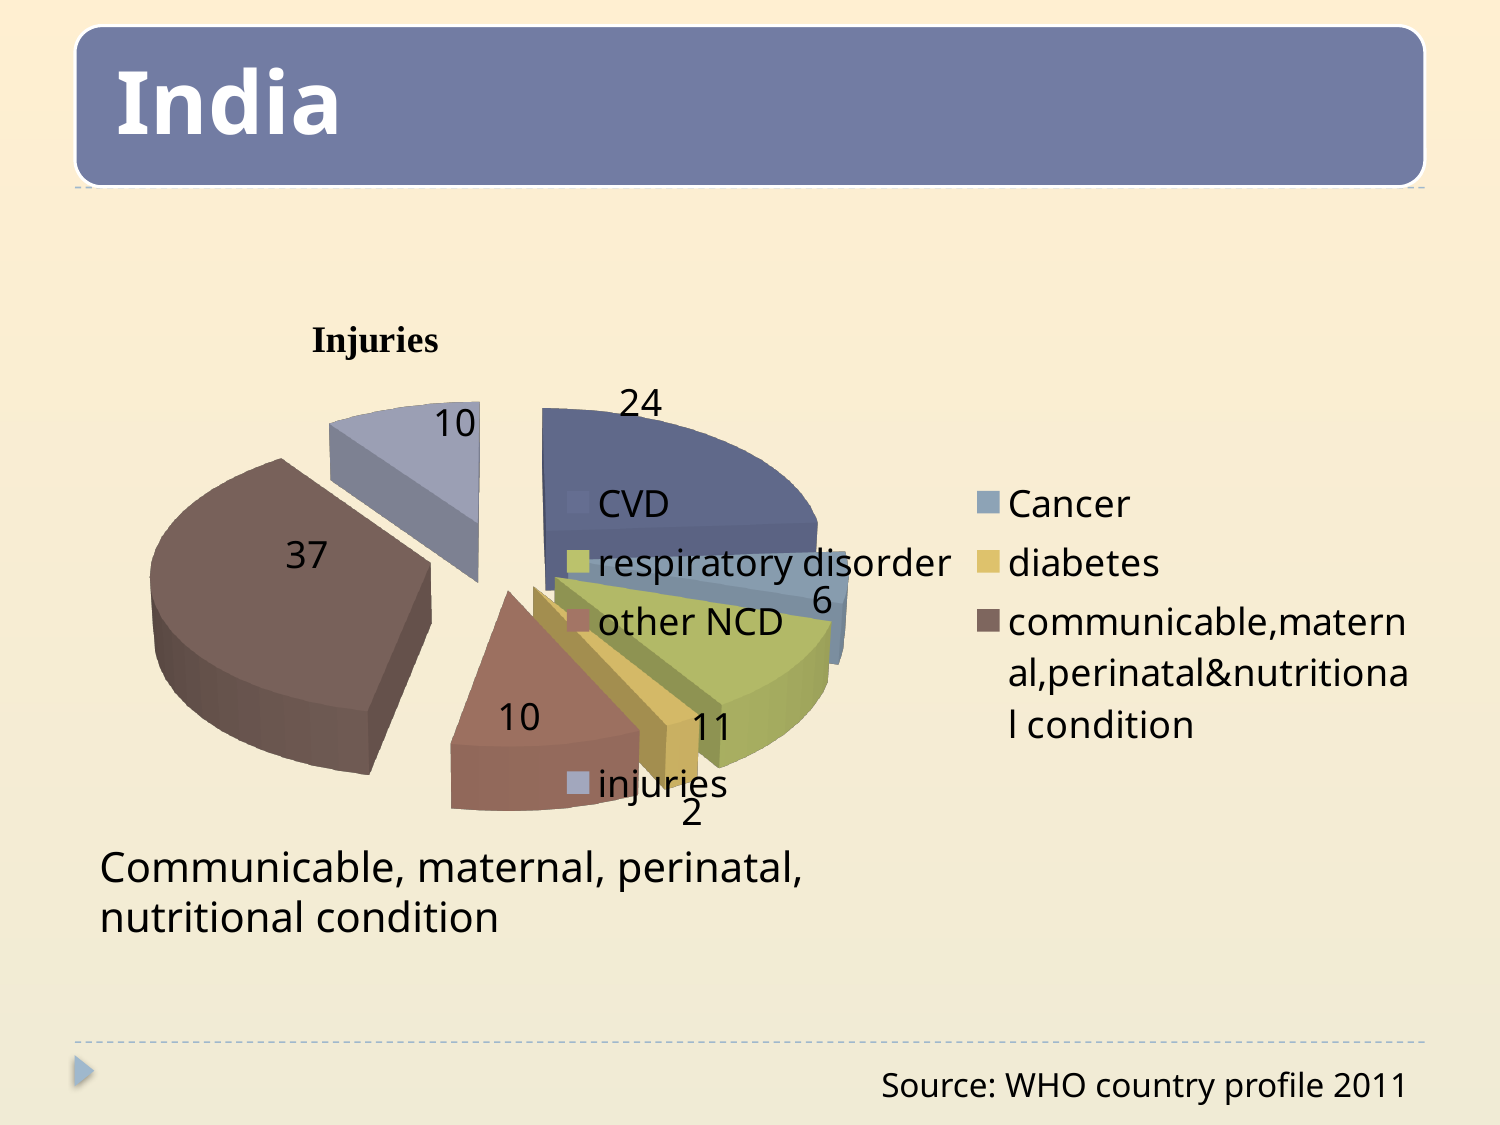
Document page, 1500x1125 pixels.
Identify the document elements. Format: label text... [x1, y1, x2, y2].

chart [84, 237, 1435, 1048]
text_box Source: WHO country profile 2011 [866, 1056, 1438, 1112]
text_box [74, 24, 1426, 188]
